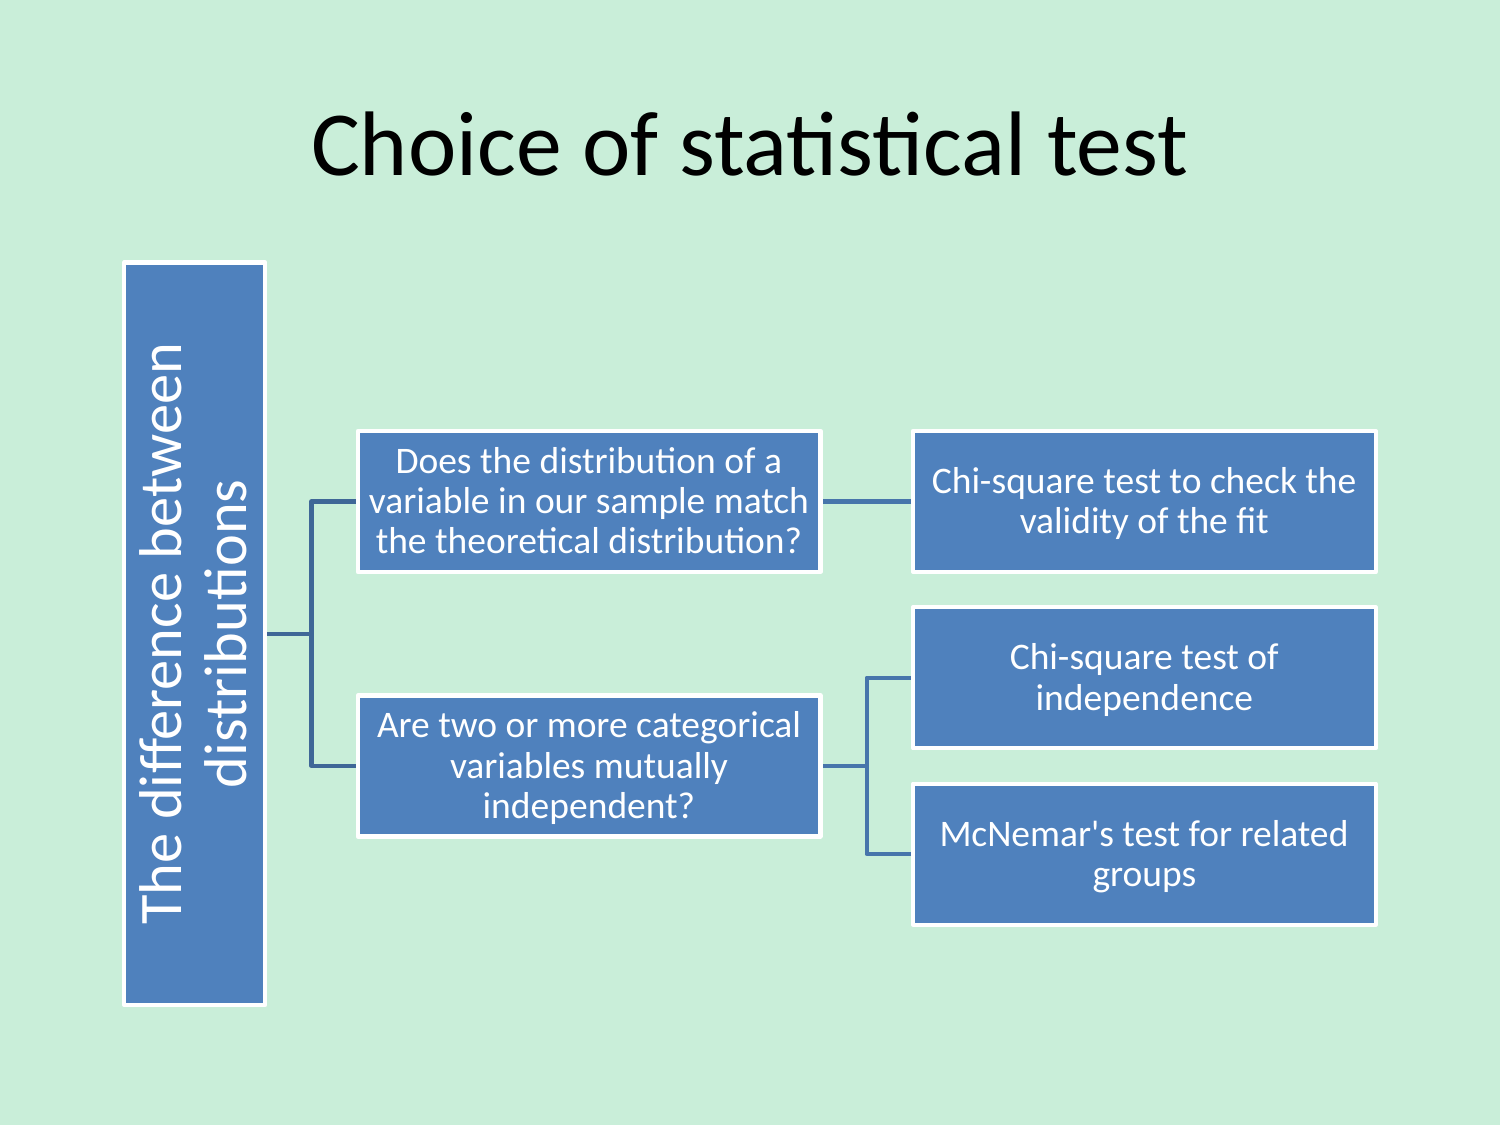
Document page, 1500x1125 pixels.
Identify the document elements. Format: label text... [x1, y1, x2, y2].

title Choice of statistical test [75, 45, 1425, 233]
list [74, 262, 1426, 1006]
